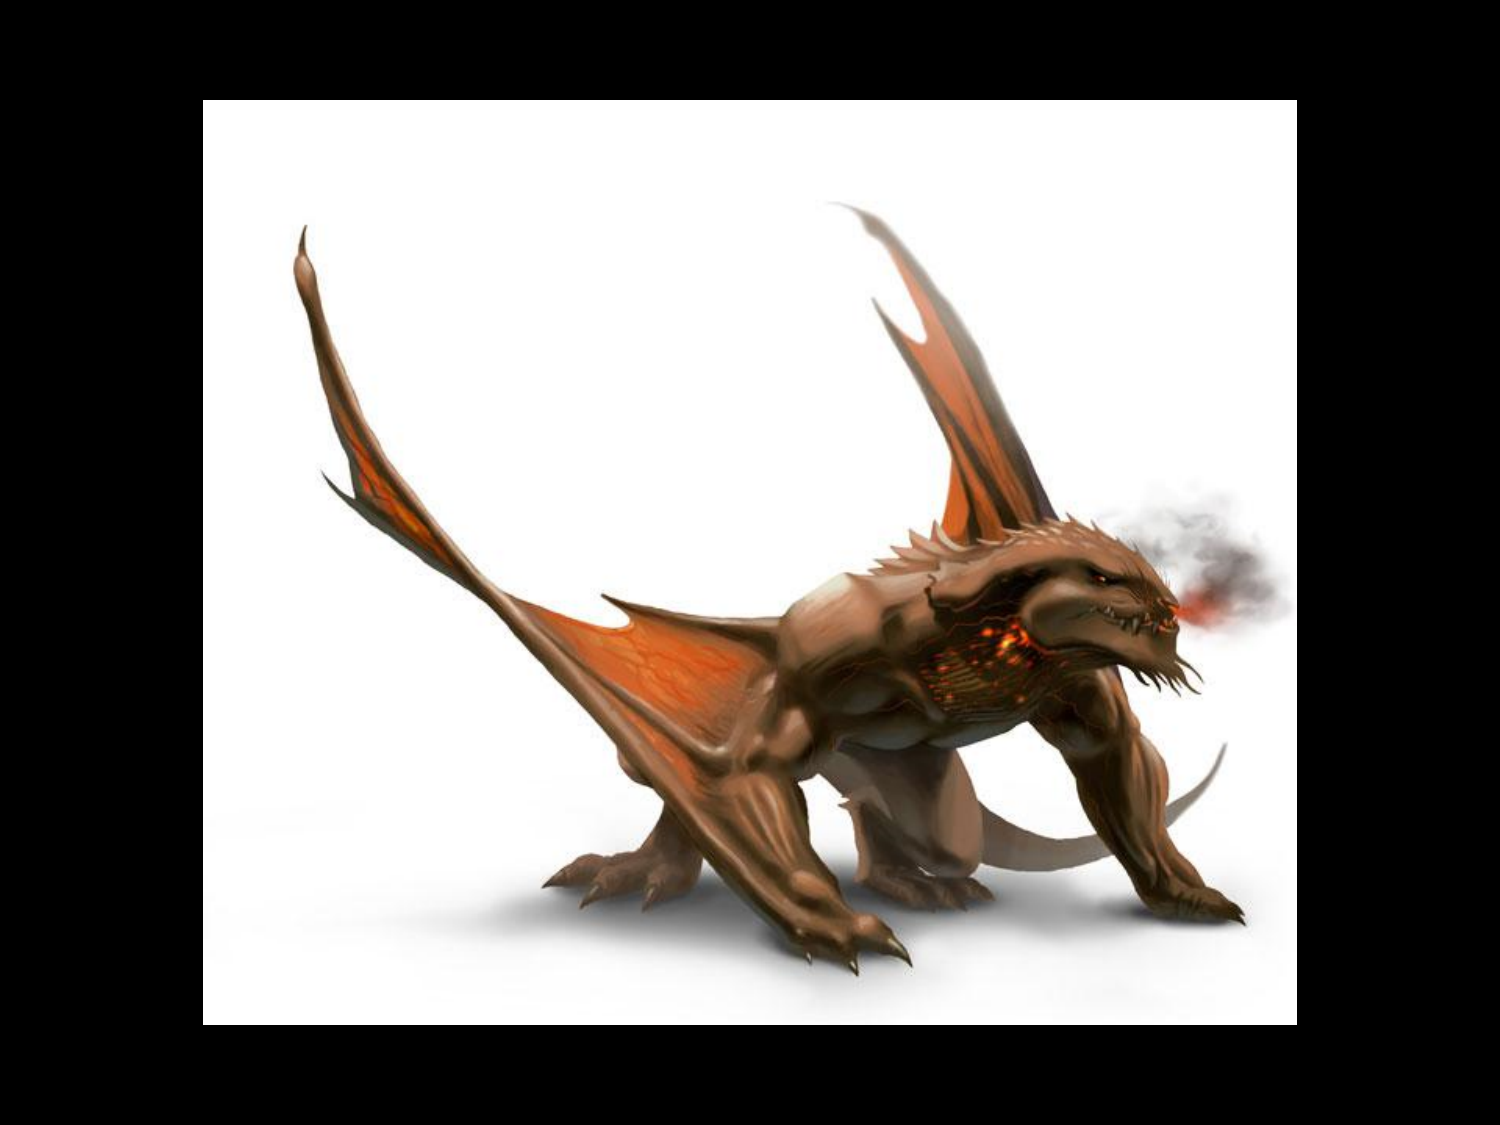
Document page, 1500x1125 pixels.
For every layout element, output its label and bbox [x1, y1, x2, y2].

picture [202, 100, 1298, 1025]
